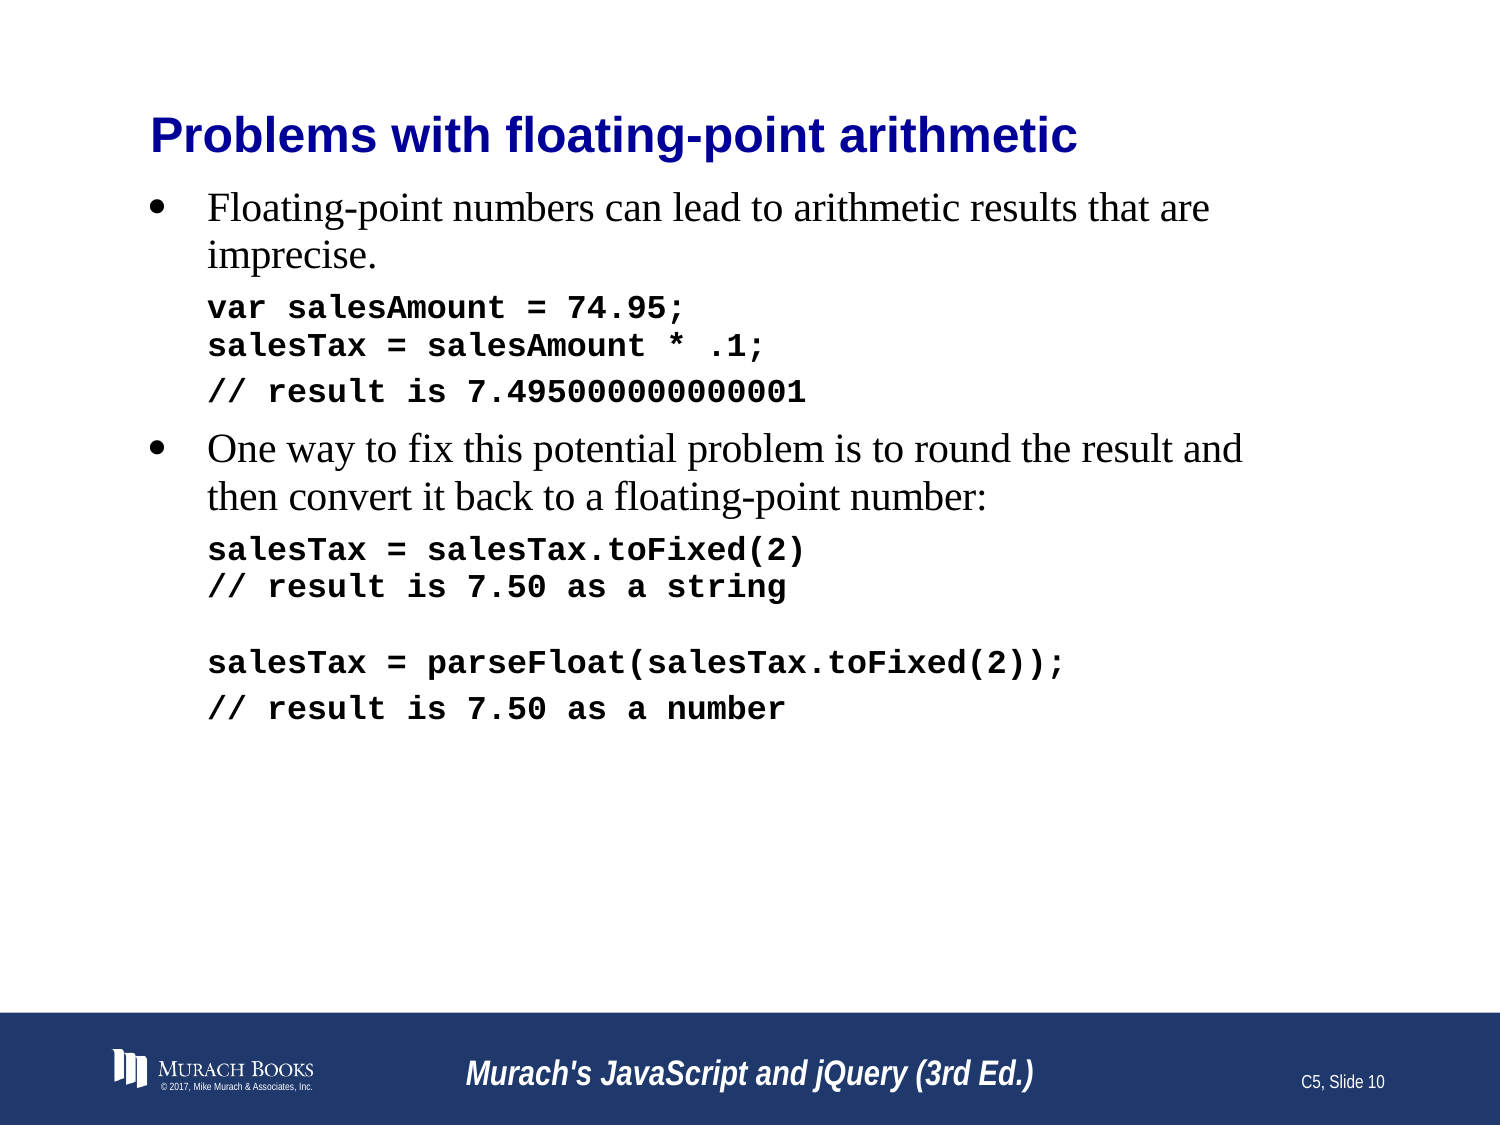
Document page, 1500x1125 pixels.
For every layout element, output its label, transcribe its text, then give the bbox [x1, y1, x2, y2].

title Problems with floating-point arithmetic [150, 102, 1350, 164]
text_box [149, 179, 1350, 738]
slide_number C5, Slide 10 [1087, 1025, 1400, 1100]
slide_number Murach's JavaScript and jQuery (3rd Ed.) [463, 1025, 1050, 1100]
footer © 2017, Mike Murach & Associates, Inc. [12, 1025, 463, 1100]
